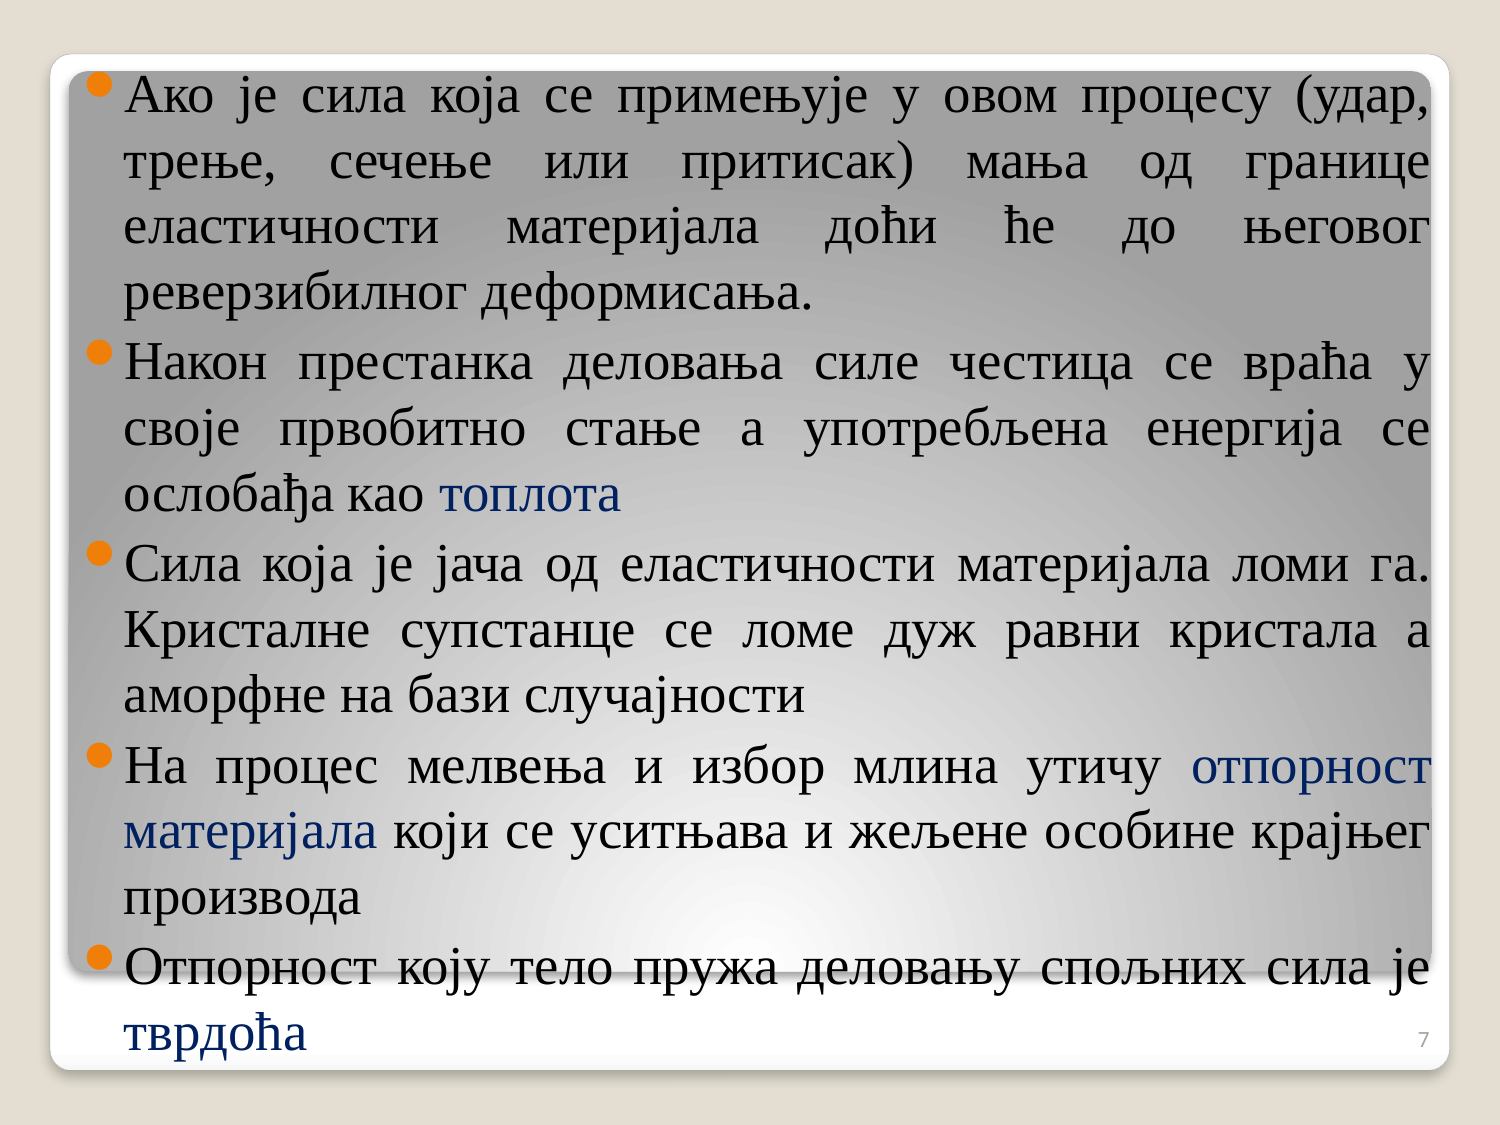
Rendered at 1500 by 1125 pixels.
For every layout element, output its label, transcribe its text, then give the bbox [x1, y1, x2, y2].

slide_number 7 [1369, 1002, 1445, 1063]
list Ако је сила која се примењује у овом процесу (удар, трење, сечење или притисак) мања од границе еластичности материјала доћи ће до његовог реверзибилног деформисања. Након престанка деловања силе честица се враћа у своје првобитно стање а употребљена енергија се ослобађа као топлота Сила која је јача од еластичности материјала ломи га. Кристалне супстанце се ломе дуж равни кристала а аморфне на бази случајности На процес мелвења и избор млина утичу отпорност материјала који се уситњава и жељене особине крајњег производа Отпорност коју тело пружа деловању спољних сила је тврдоћа [53, 42, 1447, 1071]
